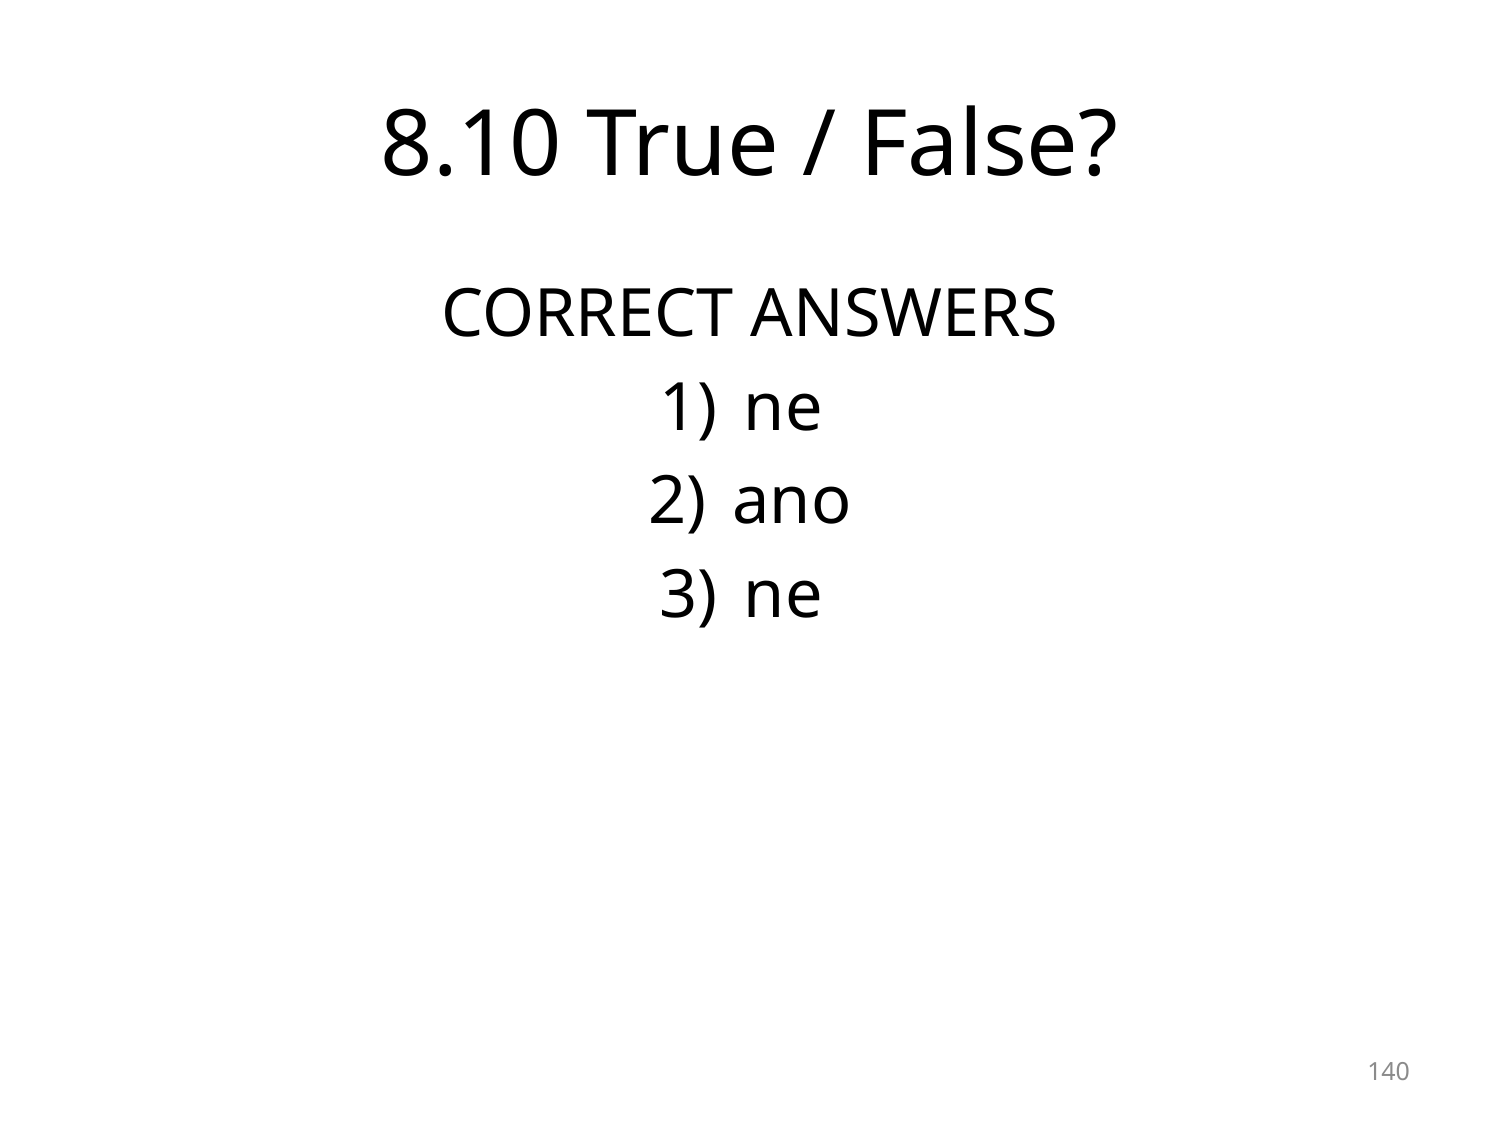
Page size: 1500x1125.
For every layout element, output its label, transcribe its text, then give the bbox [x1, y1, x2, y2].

slide_number 140 [1074, 1042, 1425, 1103]
title 8.10 True / False? [75, 45, 1425, 233]
list CORRECT ANSWERS ne ano ne [75, 262, 1425, 1005]
